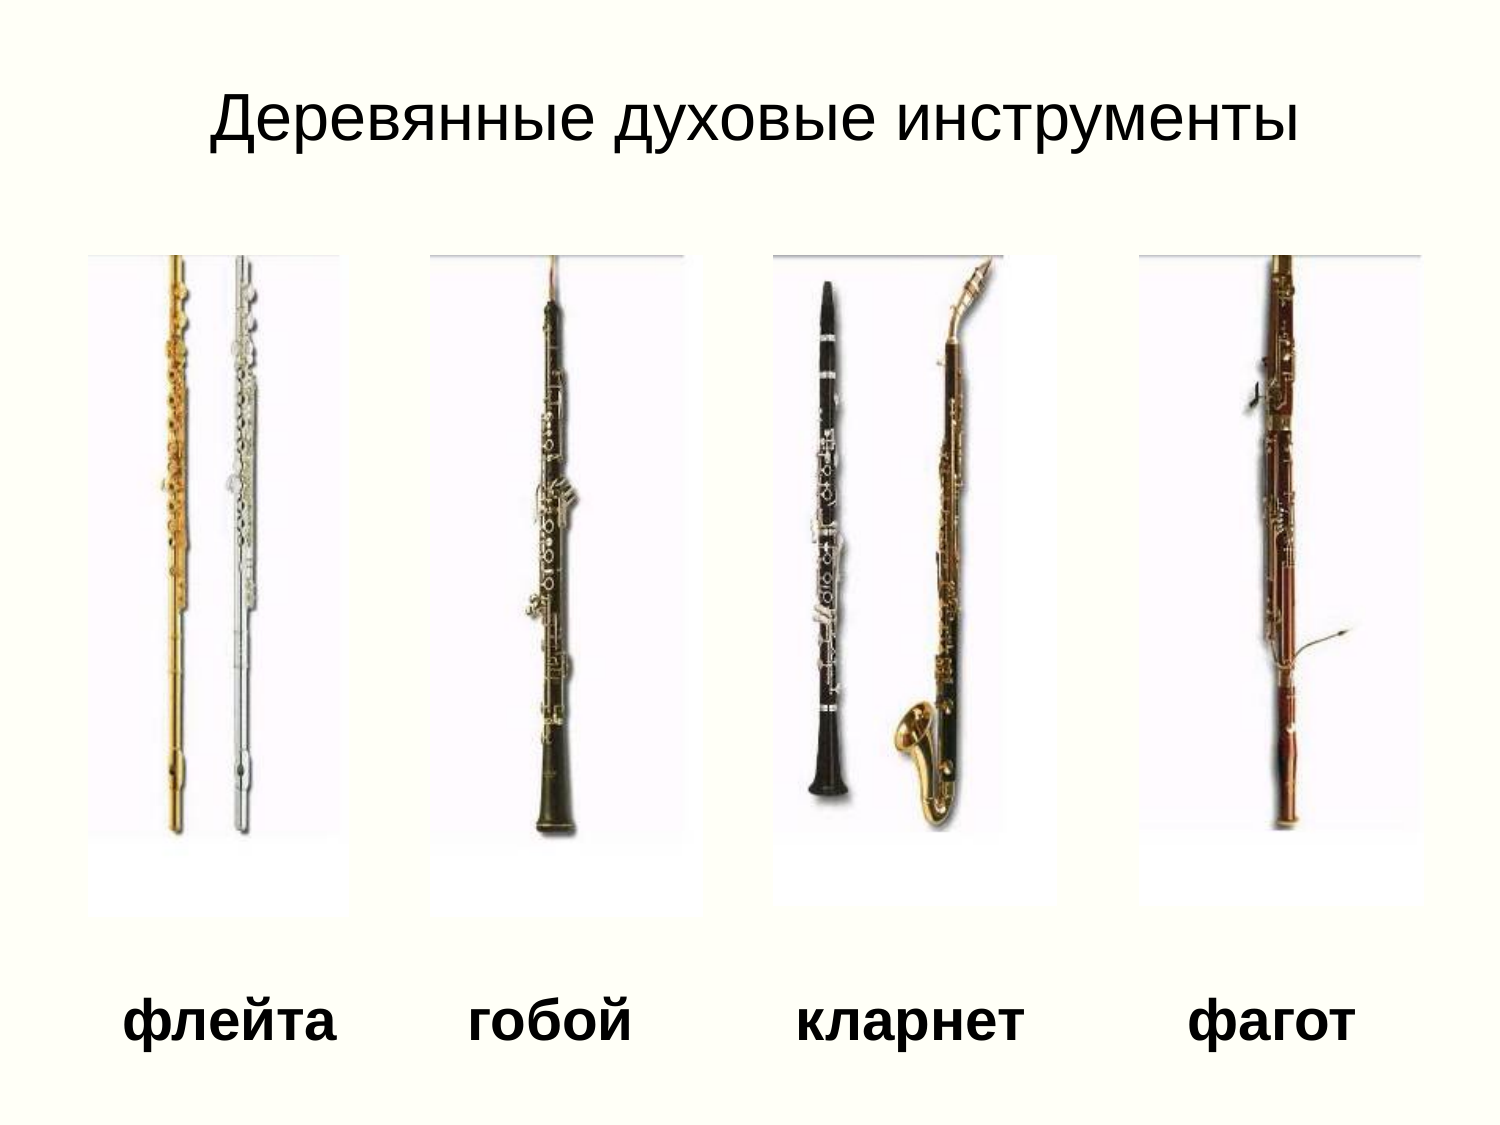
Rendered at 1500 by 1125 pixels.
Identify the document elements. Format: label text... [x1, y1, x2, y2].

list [773, 255, 1058, 906]
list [430, 255, 704, 918]
title флейта гобой кларнет фагот [74, 952, 1426, 1083]
text_box Деревянные духовые инструменты [53, 66, 1459, 161]
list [1139, 255, 1424, 906]
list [88, 255, 349, 918]
